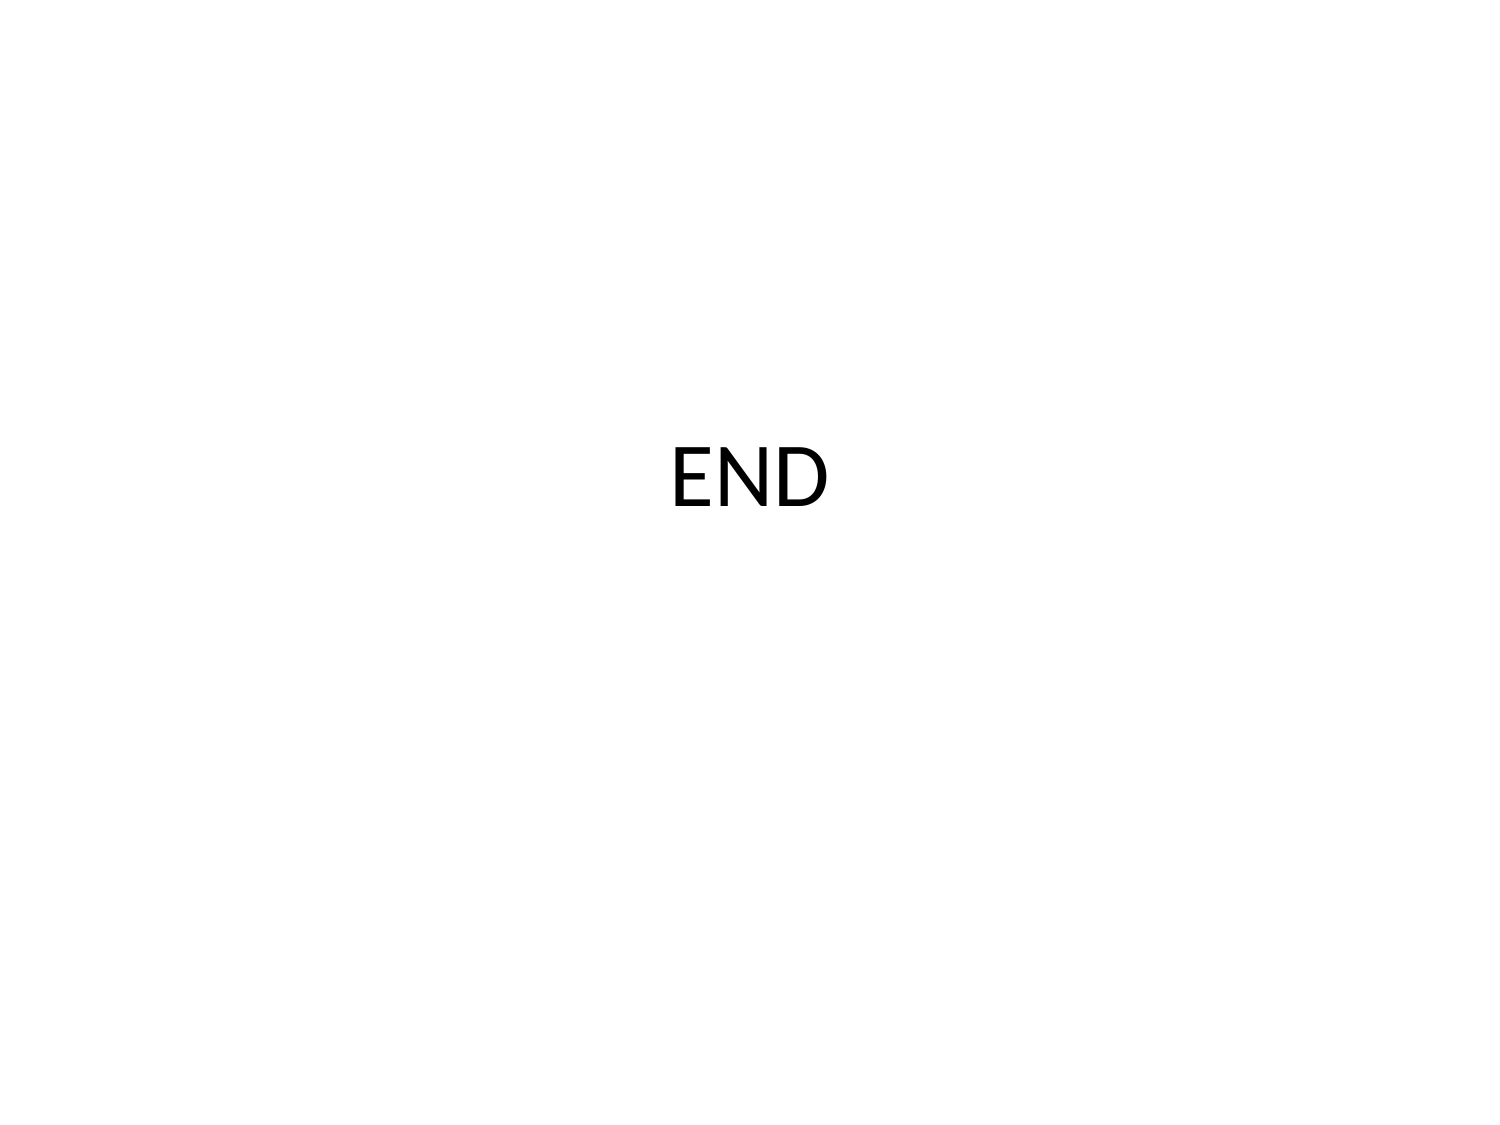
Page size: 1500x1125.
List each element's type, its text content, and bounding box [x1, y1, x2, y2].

title END [112, 349, 1388, 591]
